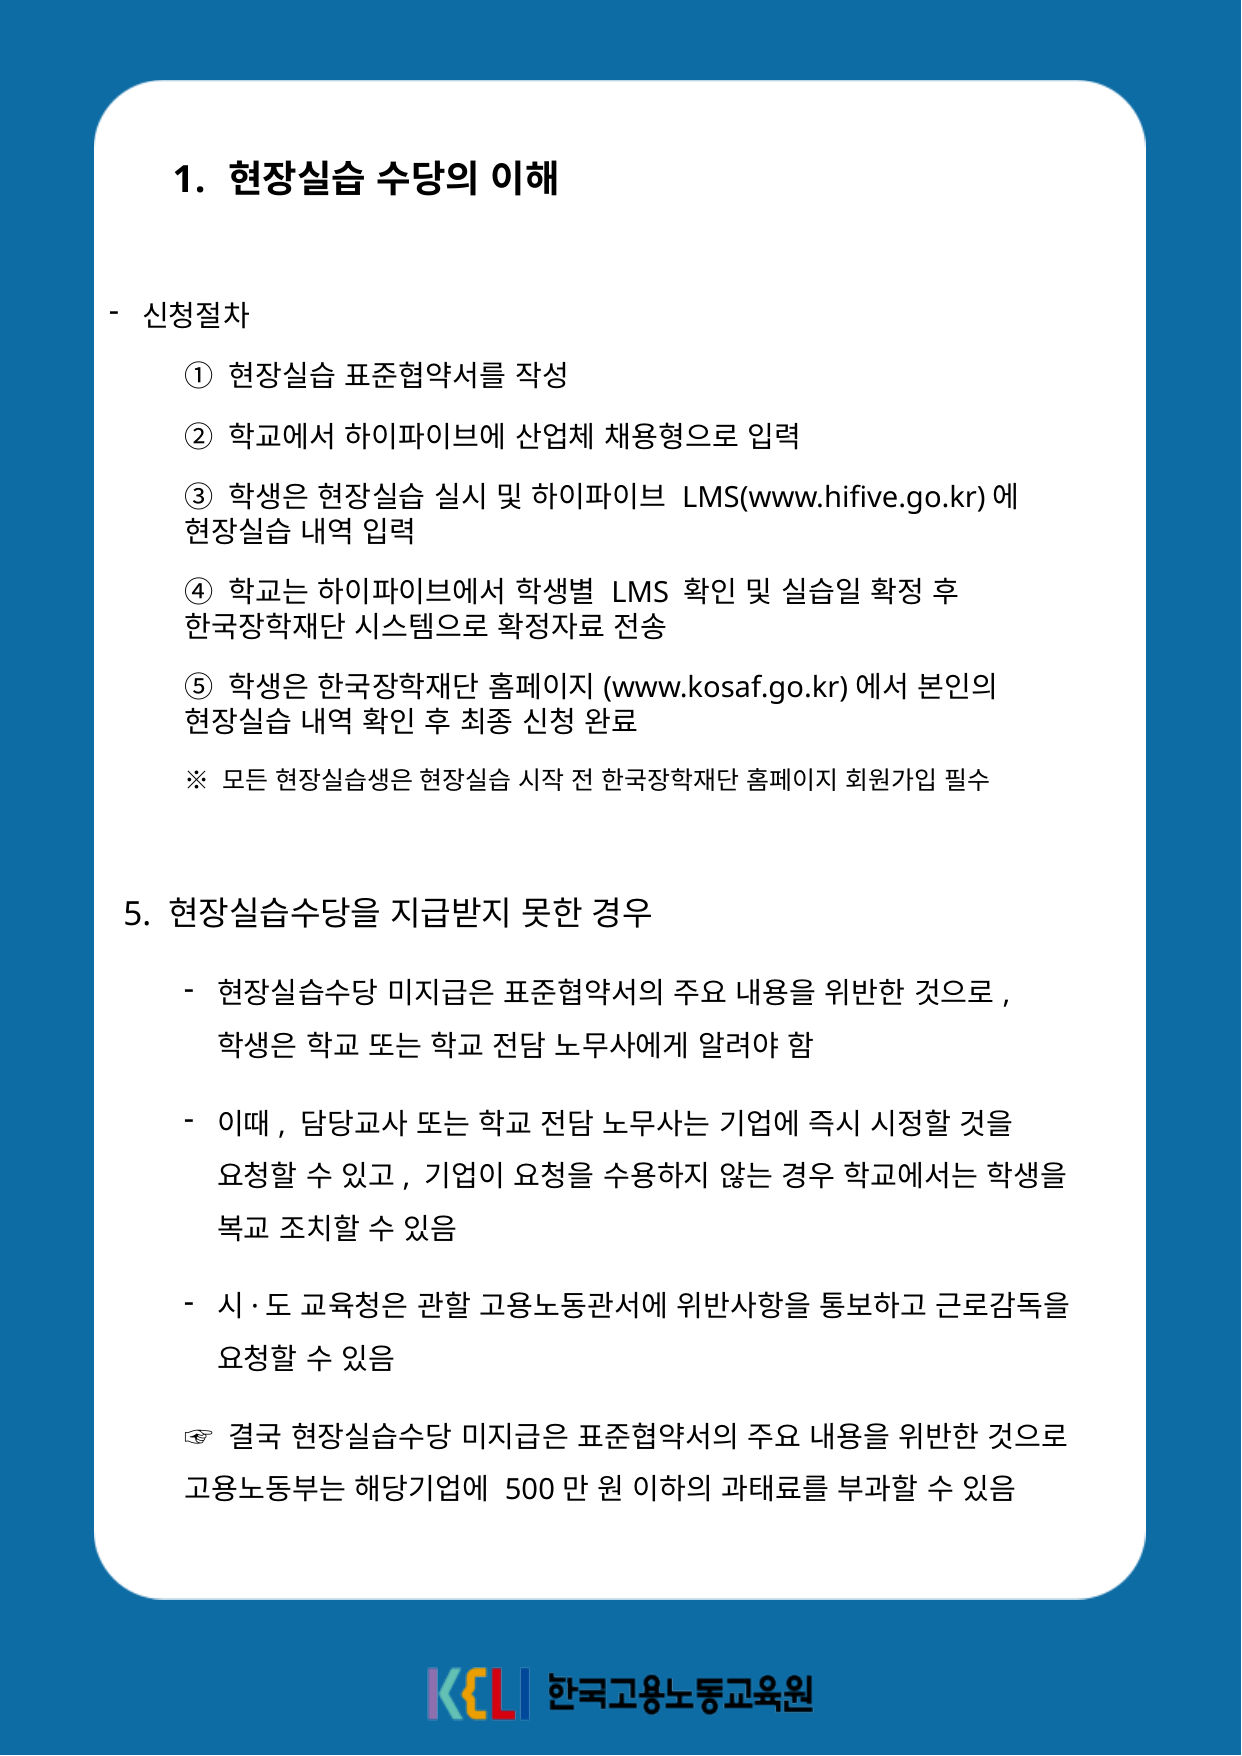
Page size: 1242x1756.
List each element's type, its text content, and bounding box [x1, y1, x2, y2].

picture [0, 0, 1241, 1755]
text_box 신청절차 ① 현장실습 표준협약서를 작성 ② 학교에서 하이파이브에 산업체 채용형으로 입력 ③ 학생은 현장실습 실시 및 하이파이브 LMS(www.hifive.go.kr)에 현장실습 내역 입력 ④ 학교는 하이파이브에서 학생별 LMS 확인 및 실습일 확정 후 한국장학재단 시스템으로 확정자료 전송 ⑤ 학생은 한국장학재단 홈페이지(www.kosaf.go.kr)에서 본인의 현장실습 내역 확인 후 최종 신청 완료 ※ 모든 현장실습생은 현장실습 시작 전 한국장학재단 홈페이지 회원가입 필수 5. 현장실습수당을 지급받지 못한 경우 현장실습수당 미지급은 표준협약서의 주요 내용을 위반한 것으로, 학생은 학교 또는 학교 전담 노무사에게 알려야 함 이때, 담당교사 또는 학교 전담 노무사는 기업에 즉시 시정할 것을 요청할 수 있고, 기업이 요청을 수용하지 않는 경우 학교에서는 학생을 복교 조치할 수 있음 시·도 교육청은 관할 고용노동관서에 위반사항을 통보하고 근로감독을 요청할 수 있음 ☞ 결국 현장실습수당 미지급은 표준협약서의 주요 내용을 위반한 것으로 고용노동부는 해당기업에 500만 원 이하의 과태료를 부과할 수 있음 [95, 277, 1144, 1586]
text_box 현장실습 수당의 이해 [170, 152, 1144, 200]
